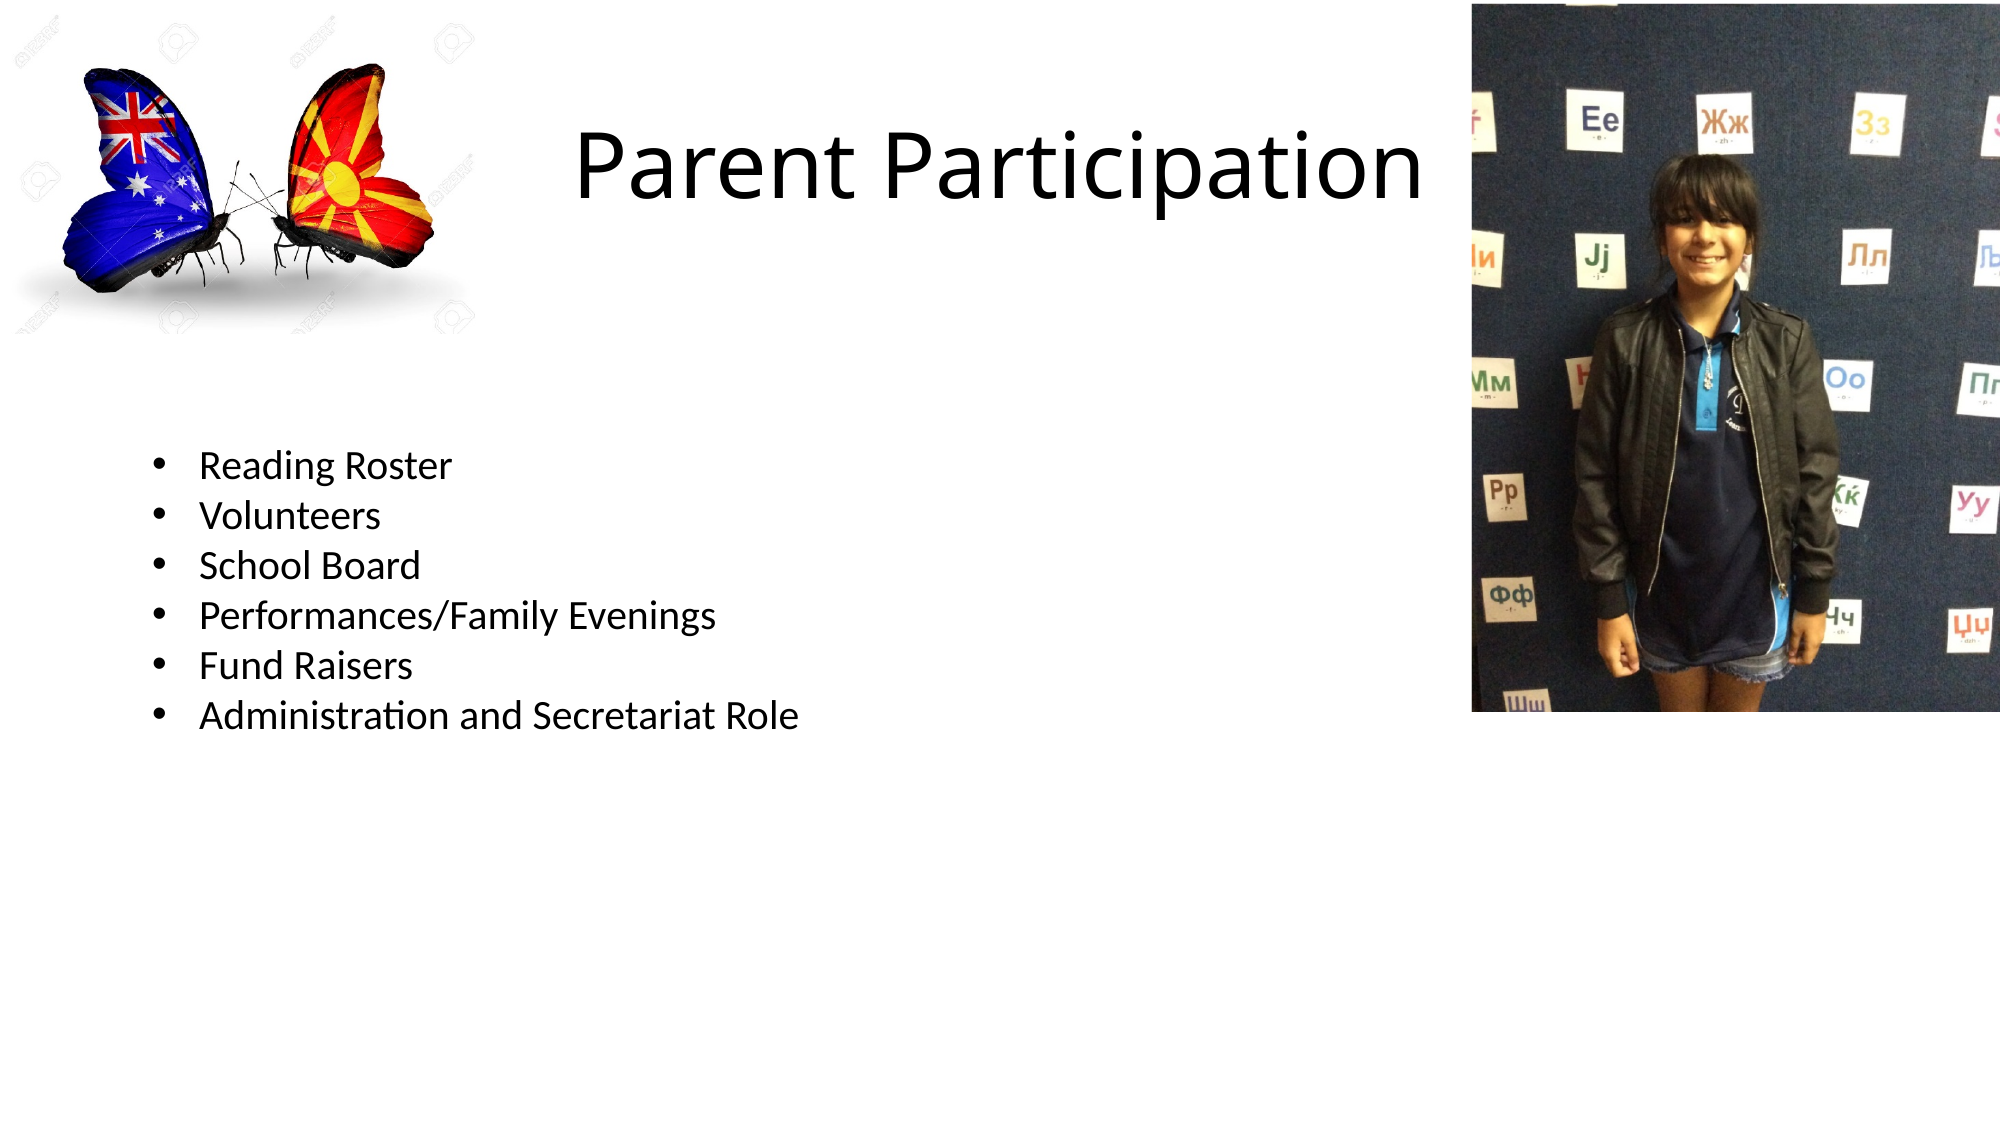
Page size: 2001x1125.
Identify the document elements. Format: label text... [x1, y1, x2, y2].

picture [1472, 622, 2000, 712]
title Parent Participation [488, 59, 1472, 278]
picture [1472, 4, 2000, 93]
picture [0, 3, 488, 334]
text_box Reading Roster Volunteers School Board Performances/Family Evenings Fund Raisers Administration and Secretariat Role [137, 430, 1408, 746]
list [1382, 93, 2000, 622]
